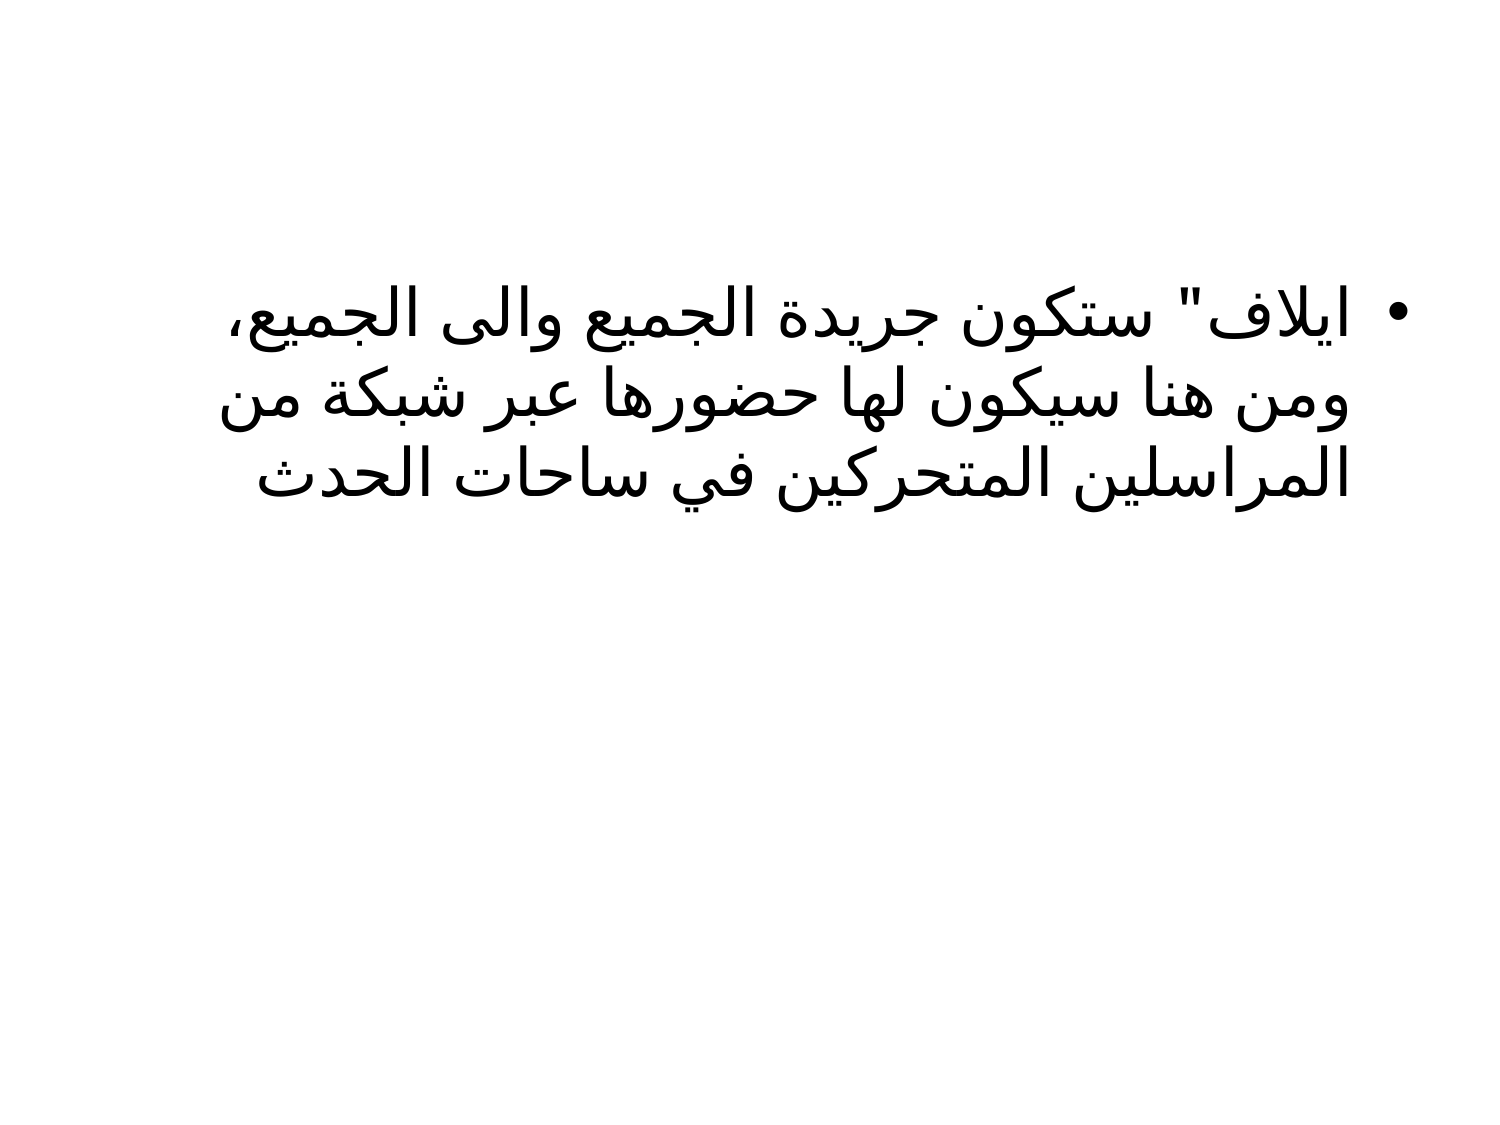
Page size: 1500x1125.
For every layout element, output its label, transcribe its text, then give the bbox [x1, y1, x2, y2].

list ايلاف" ستكون جريدة الجميع والى الجميع، ومن هنا سيكون لها حضورها عبر شبكة من المراسلين المتحركين في ساحات الحدث [75, 262, 1425, 1005]
